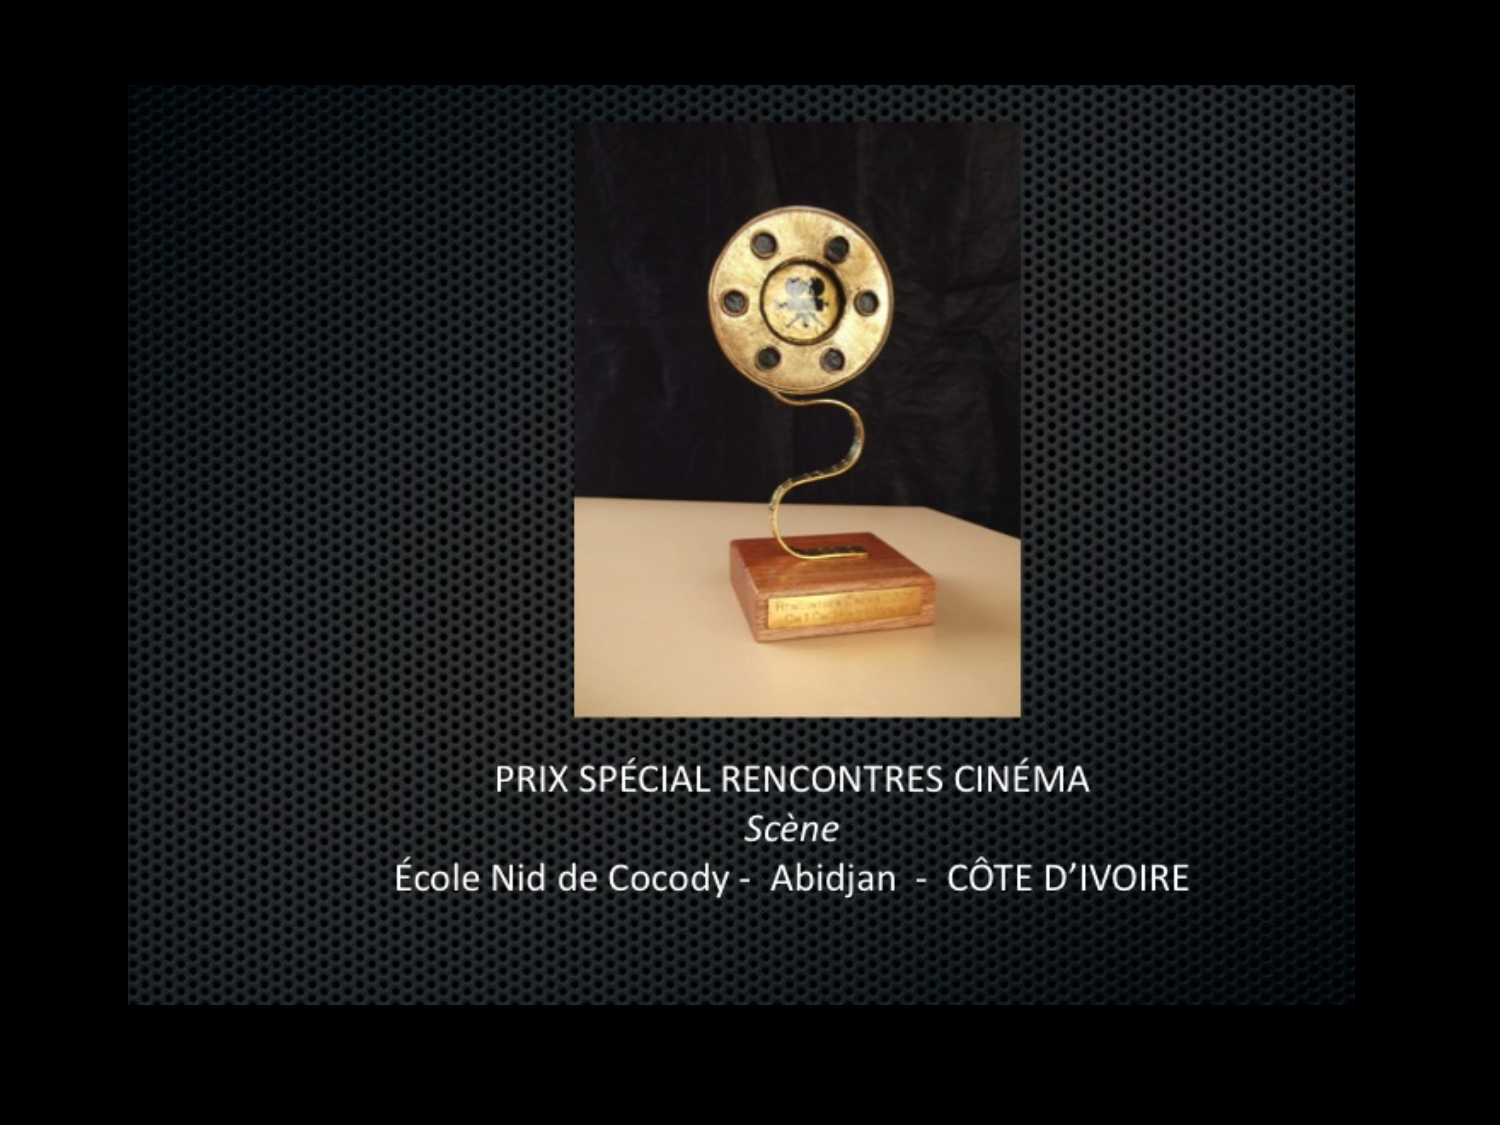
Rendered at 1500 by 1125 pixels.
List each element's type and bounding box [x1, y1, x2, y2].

list [0, 85, 1500, 1006]
